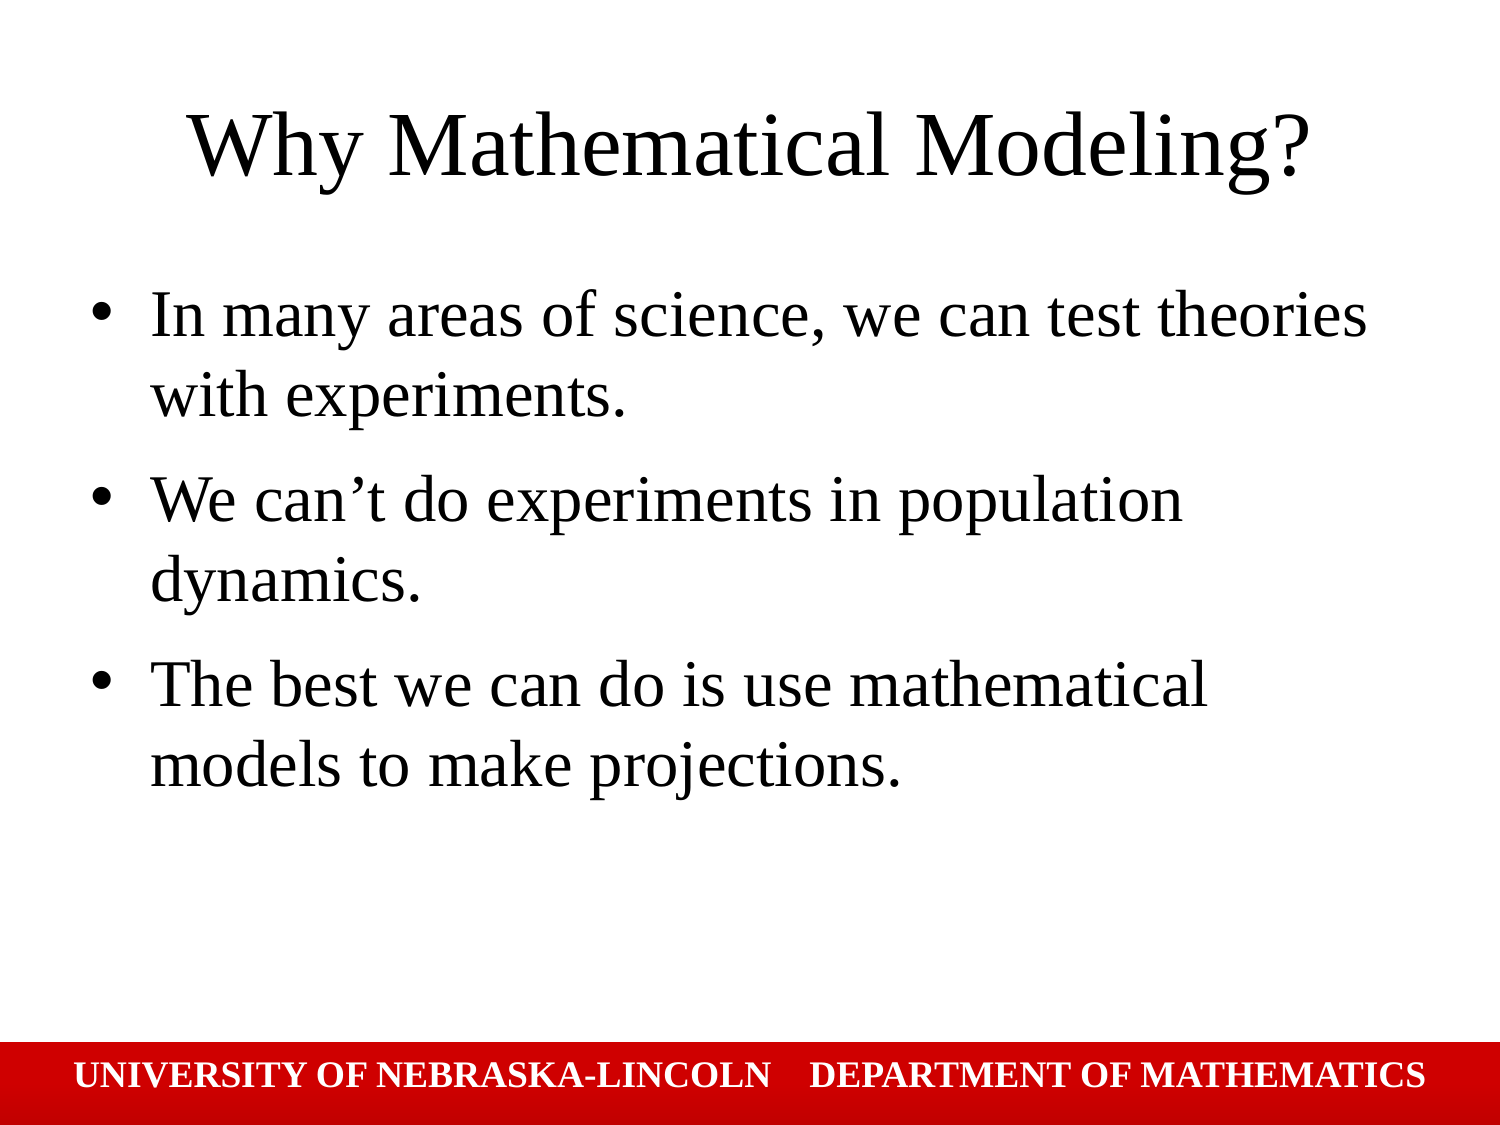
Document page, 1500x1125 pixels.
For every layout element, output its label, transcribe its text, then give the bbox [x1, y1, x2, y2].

title Why Mathematical Modeling? [75, 45, 1425, 233]
list In many areas of science, we can test theories with experiments. We can’t do experiments in population dynamics. The best we can do is use mathematical models to make projections. [75, 262, 1425, 930]
